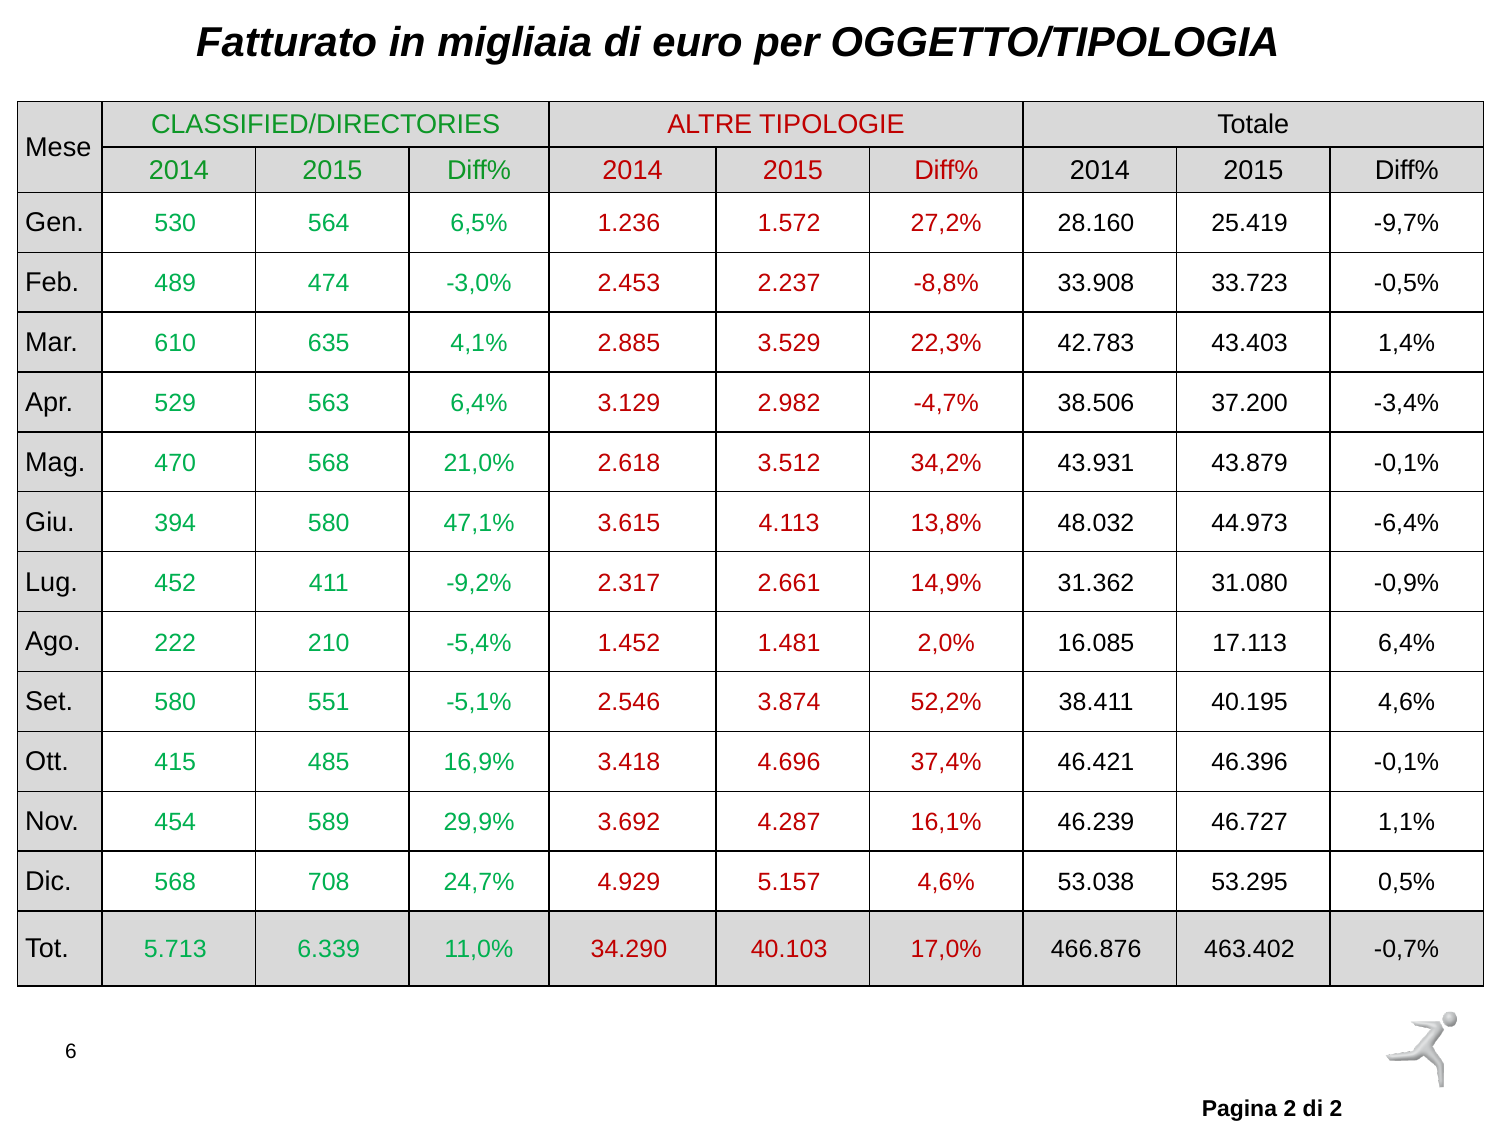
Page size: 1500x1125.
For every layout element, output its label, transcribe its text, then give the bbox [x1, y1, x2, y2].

table_cell 27,2% [870, 193, 1022, 252]
table_cell 564 [256, 193, 408, 252]
table_cell Mag. [18, 433, 101, 491]
table_cell 411 [256, 552, 408, 611]
table_cell 4,6% [1331, 672, 1483, 731]
table_cell 4.287 [717, 792, 869, 850]
table_cell 24,7% [410, 852, 548, 910]
table_header Mese [18, 102, 101, 192]
table_cell 2015 [256, 148, 408, 192]
table_cell 34,2% [870, 433, 1022, 491]
table_cell 46.239 [1024, 792, 1176, 850]
table_cell 48.032 [1024, 492, 1176, 551]
table_cell Apr. [18, 373, 101, 431]
table_cell 1,4% [1331, 313, 1483, 371]
table_cell 31.362 [1024, 552, 1176, 611]
table_cell 2.546 [550, 672, 715, 731]
table_cell 40.195 [1177, 672, 1329, 731]
table_cell 2,0% [870, 612, 1022, 671]
table_cell 52,2% [870, 672, 1022, 731]
table_cell Tot. [18, 912, 101, 985]
table_cell -9,2% [410, 552, 548, 611]
table_cell 22,3% [870, 313, 1022, 371]
table_cell 580 [256, 492, 408, 551]
table_cell 415 [103, 732, 255, 791]
table_cell 2.237 [717, 253, 869, 311]
table_cell 17.113 [1177, 612, 1329, 671]
text_box [645, 42, 676, 86]
table_cell -3,4% [1331, 373, 1483, 431]
table_cell 40.103 [717, 912, 869, 985]
table_cell 1.236 [550, 193, 715, 252]
table_cell 38.411 [1024, 672, 1176, 731]
table_cell 2.317 [550, 552, 715, 611]
table_cell 42.783 [1024, 313, 1176, 371]
table_cell 3.692 [550, 792, 715, 850]
table_cell 580 [103, 672, 255, 731]
table_header Totale [1024, 102, 1483, 146]
table_cell Diff% [1331, 148, 1483, 192]
table_cell 2.982 [717, 373, 869, 431]
table_cell 5.157 [717, 852, 869, 910]
table_cell 13,8% [870, 492, 1022, 551]
table_cell 489 [103, 253, 255, 311]
picture [1366, 990, 1476, 1109]
table_cell 3.529 [717, 313, 869, 371]
table_cell 635 [256, 313, 408, 371]
table_cell 6,4% [410, 373, 548, 431]
table_cell 2.453 [550, 253, 715, 311]
table_cell 3.129 [550, 373, 715, 431]
table_cell Giu. [18, 492, 101, 551]
table_cell 37,4% [870, 732, 1022, 791]
table_cell 1,1% [1331, 792, 1483, 850]
table_cell 25.419 [1177, 193, 1329, 252]
table_cell 452 [103, 552, 255, 611]
table_cell Gen. [18, 193, 101, 252]
table_cell 530 [103, 193, 255, 252]
table_cell 43.403 [1177, 313, 1329, 371]
table_cell 1.572 [717, 193, 869, 252]
text_box Pagina 2 di 2 [1187, 1086, 1400, 1125]
table_cell 29,9% [410, 792, 548, 850]
table_cell 5.713 [103, 912, 255, 985]
table_cell 563 [256, 373, 408, 431]
table_cell 474 [256, 253, 408, 311]
table_cell 6,4% [1331, 612, 1483, 671]
table_cell 466.876 [1024, 912, 1176, 985]
table_cell 43.931 [1024, 433, 1176, 491]
table_cell 3.615 [550, 492, 715, 551]
table_cell 33.908 [1024, 253, 1176, 311]
table_cell 2015 [1177, 148, 1329, 192]
table_cell -9,7% [1331, 193, 1483, 252]
table_cell 43.879 [1177, 433, 1329, 491]
table_cell 568 [103, 852, 255, 910]
table_cell 31.080 [1177, 552, 1329, 611]
table_cell 3.512 [717, 433, 869, 491]
table_cell 463.402 [1177, 912, 1329, 985]
table_cell Feb. [18, 253, 101, 311]
table_cell 53.038 [1024, 852, 1176, 910]
table_cell 222 [103, 612, 255, 671]
table_cell 16,1% [870, 792, 1022, 850]
table_cell 28.160 [1024, 193, 1176, 252]
table_cell 21,0% [410, 433, 548, 491]
table_cell 46.727 [1177, 792, 1329, 850]
table_cell 2014 [103, 148, 255, 192]
table_cell -0,1% [1331, 732, 1483, 791]
table_cell 394 [103, 492, 255, 551]
table_cell 17,0% [870, 912, 1022, 985]
table_cell -5,1% [410, 672, 548, 731]
table_cell 4.113 [717, 492, 869, 551]
table_cell 568 [256, 433, 408, 491]
table_cell 2.661 [717, 552, 869, 611]
table_cell 551 [256, 672, 408, 731]
table_cell 0,5% [1331, 852, 1483, 910]
table_cell 589 [256, 792, 408, 850]
table_header CLASSIFIED/DIRECTORIES [103, 102, 548, 146]
table_cell 454 [103, 792, 255, 850]
table_cell -4,7% [870, 373, 1022, 431]
table_cell Dic. [18, 852, 101, 910]
table_cell 529 [103, 373, 255, 431]
table_cell Mar. [18, 313, 101, 371]
table_cell 4,1% [410, 313, 548, 371]
table_cell 14,9% [870, 552, 1022, 611]
table_cell -8,8% [870, 253, 1022, 311]
table_cell Diff% [410, 148, 548, 192]
table_cell -0,1% [1331, 433, 1483, 491]
table_cell 47,1% [410, 492, 548, 551]
table_cell -6,4% [1331, 492, 1483, 551]
table_cell 4,6% [870, 852, 1022, 910]
table_cell -0,5% [1331, 253, 1483, 311]
table_cell 1.452 [550, 612, 715, 671]
table_cell Ott. [18, 732, 101, 791]
table_cell 16.085 [1024, 612, 1176, 671]
table_cell 210 [256, 612, 408, 671]
table_cell Diff% [870, 148, 1022, 192]
text_box Fatturato in migliaia di euro per OGGETTO/TIPOLOGIA [29, 7, 1447, 72]
table_cell 44.973 [1177, 492, 1329, 551]
table_cell 3.418 [550, 732, 715, 791]
table_cell 4.696 [717, 732, 869, 791]
table_cell 53.295 [1177, 852, 1329, 910]
table_cell 16,9% [410, 732, 548, 791]
table_cell Set. [18, 672, 101, 731]
table_cell 38.506 [1024, 373, 1176, 431]
table_cell Nov. [18, 792, 101, 850]
table_cell 4.929 [550, 852, 715, 910]
table_cell 3.874 [717, 672, 869, 731]
table_cell Lug. [18, 552, 101, 611]
table_cell 708 [256, 852, 408, 910]
table_cell 2014 [1024, 148, 1176, 192]
table_cell Ago. [18, 612, 101, 671]
table_cell 2015 [717, 148, 869, 192]
table_cell 33.723 [1177, 253, 1329, 311]
table_cell -0,9% [1331, 552, 1483, 611]
table_cell -5,4% [410, 612, 548, 671]
table_cell 46.421 [1024, 732, 1176, 791]
table_cell 34.290 [550, 912, 715, 985]
table_cell 6,5% [410, 193, 548, 252]
table_cell 2.618 [550, 433, 715, 491]
text_box [601, 32, 632, 88]
table_cell 11,0% [410, 912, 548, 985]
table_cell 2014 [550, 148, 715, 192]
table_header ALTRE TIPOLOGIE [550, 102, 1022, 146]
table_cell 610 [103, 313, 255, 371]
table_cell 1.481 [717, 612, 869, 671]
table_cell -0,7% [1331, 912, 1483, 985]
table_cell 46.396 [1177, 732, 1329, 791]
table_cell 37.200 [1177, 373, 1329, 431]
table_cell 485 [256, 732, 408, 791]
table_cell -3,0% [410, 253, 548, 311]
table_cell 2.885 [550, 313, 715, 371]
table_cell 6.339 [256, 912, 408, 985]
table_cell 470 [103, 433, 255, 491]
